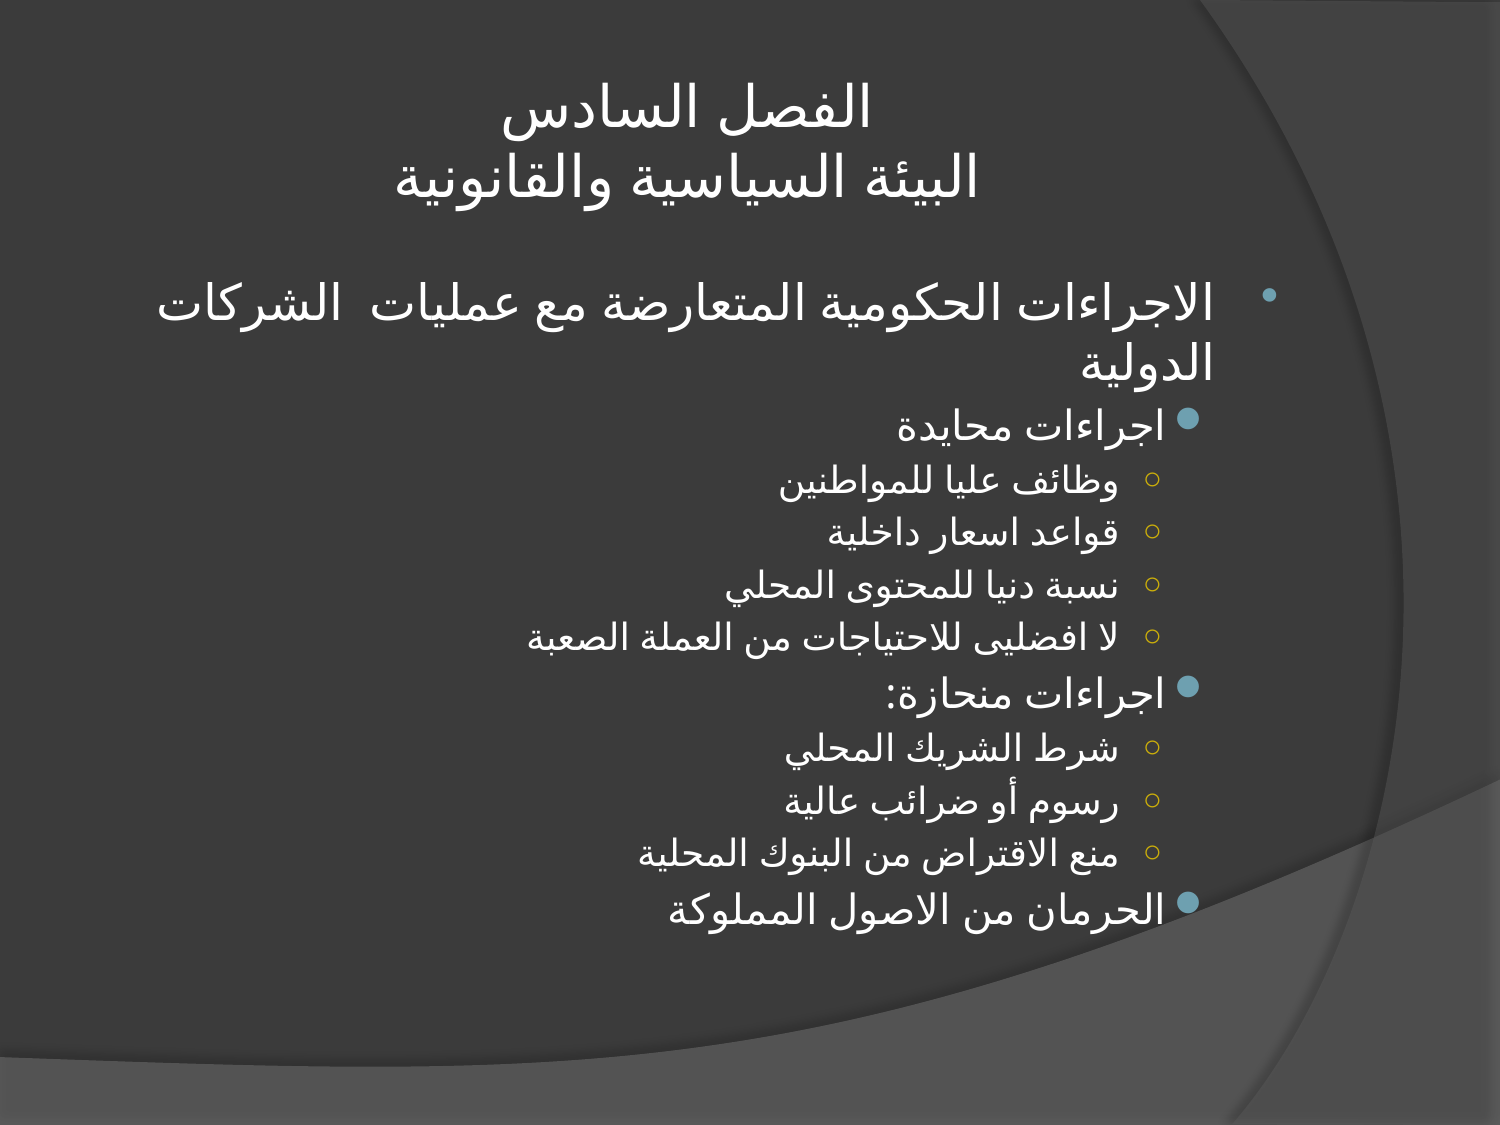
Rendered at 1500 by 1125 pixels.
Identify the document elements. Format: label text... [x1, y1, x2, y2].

list الاجراءات الحكومية المتعارضة مع عمليات الشركات الدولية اجراءات محايدة وظائف عليا للمواطنين قواعد اسعار داخلية نسبة دنيا للمحتوى المحلي لا افضليى للاحتياجات من العملة الصعبة اجراءات منحازة: شرط الشريك المحلي رسوم أو ضرائب عالية منع الاقتراض من البنوك المحلية الحرمان من الاصول المملوكة [75, 262, 1300, 1005]
title الفصل السادس البيئة السياسية والقانونية [75, 45, 1300, 233]
